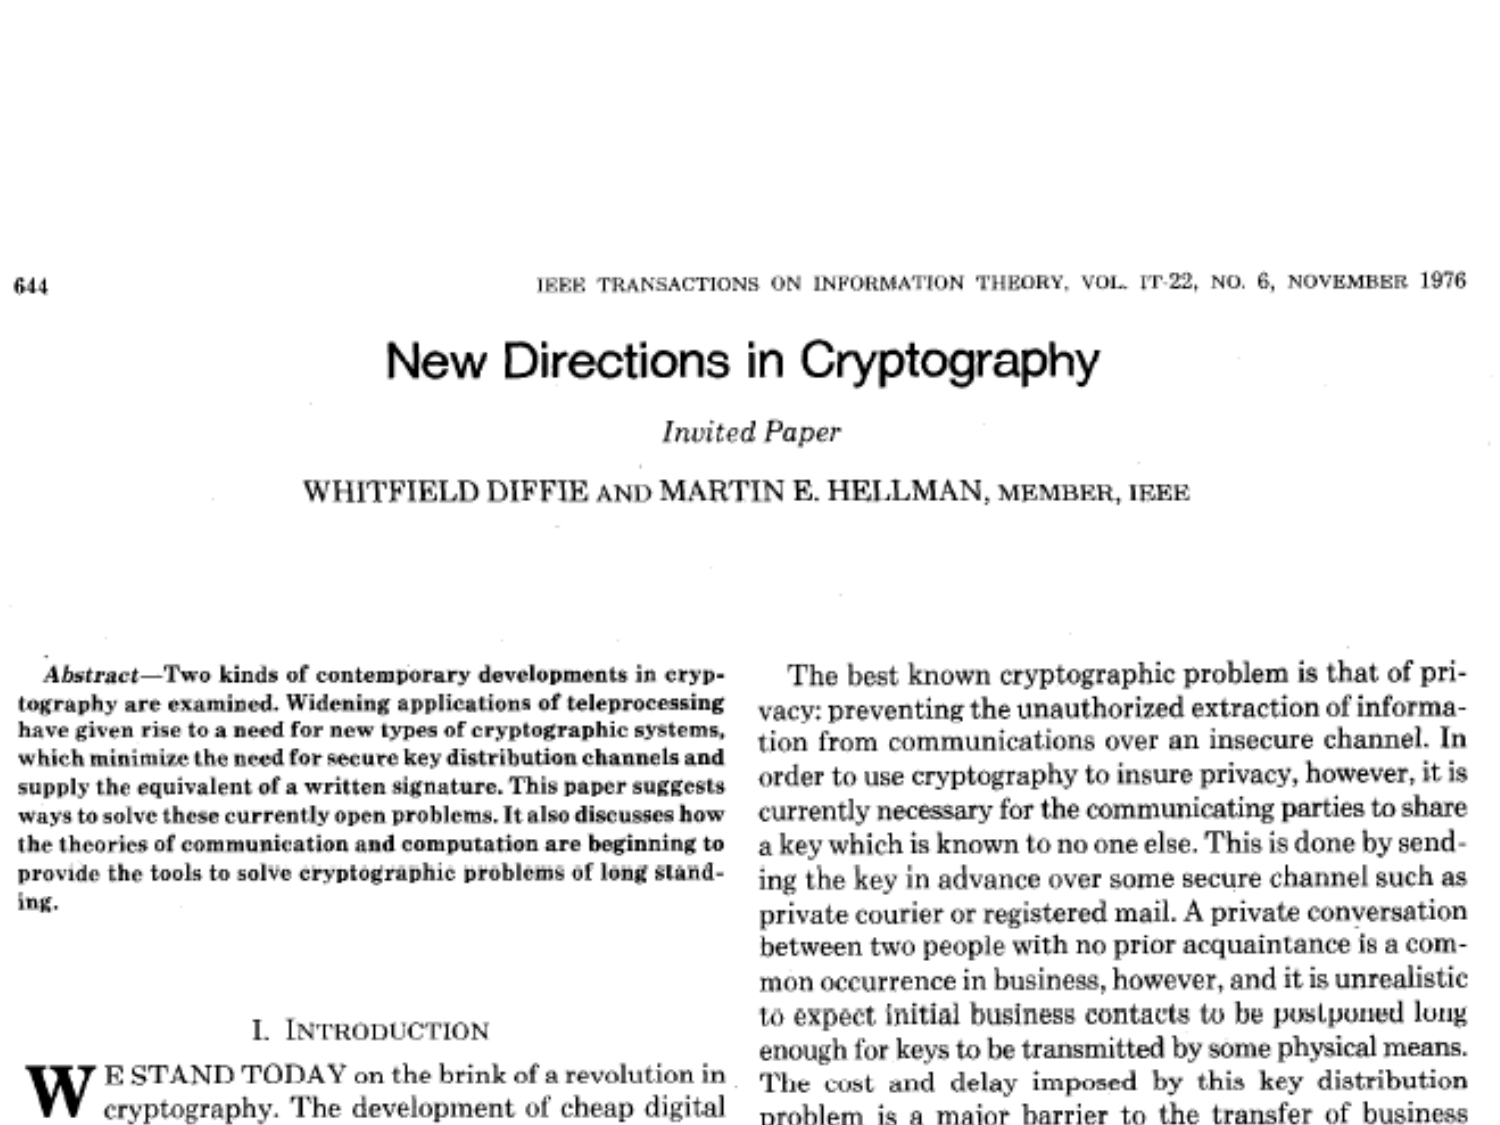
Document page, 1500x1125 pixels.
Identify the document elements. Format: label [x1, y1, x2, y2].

list [0, 262, 1500, 1125]
